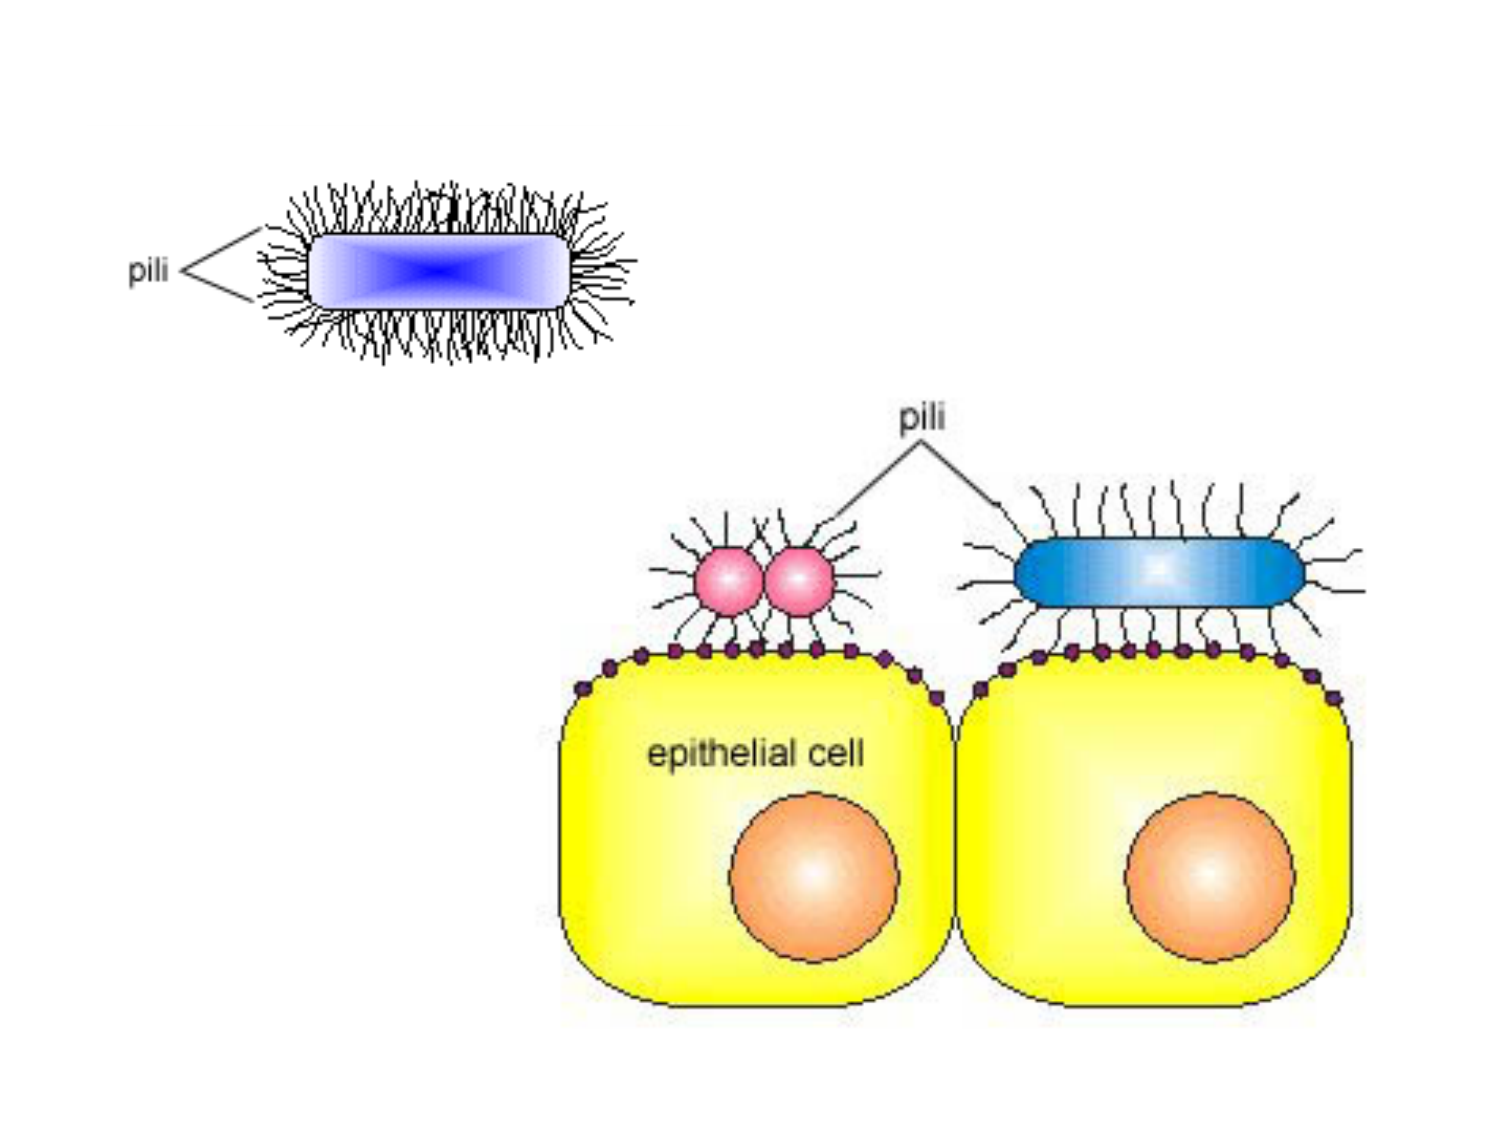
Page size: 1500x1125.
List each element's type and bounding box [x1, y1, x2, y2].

picture [512, 374, 1399, 1044]
list [87, 124, 690, 413]
